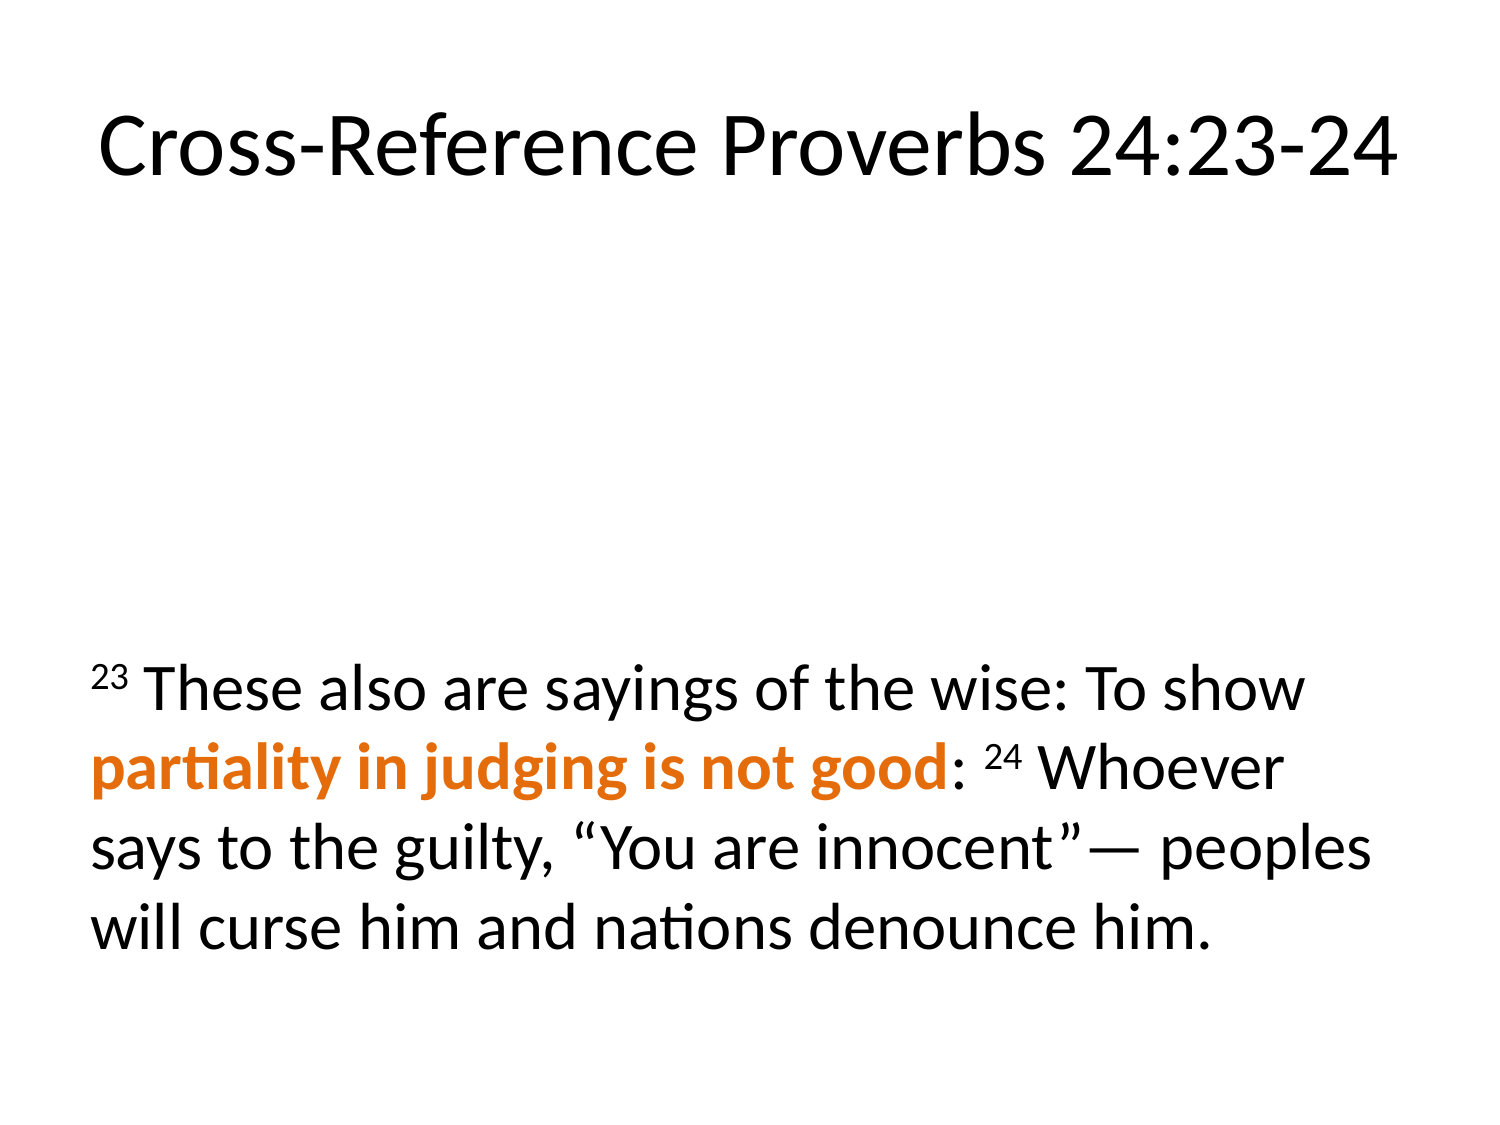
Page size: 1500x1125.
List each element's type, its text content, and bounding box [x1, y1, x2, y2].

list 23 These also are sayings of the wise: To show partiality in judging is not good: 24 Whoever says to the guilty, “You are innocent”— peoples will curse him and nations denounce him. [75, 262, 1425, 1005]
title Cross-Reference Proverbs 24:23-24 [75, 45, 1425, 233]
